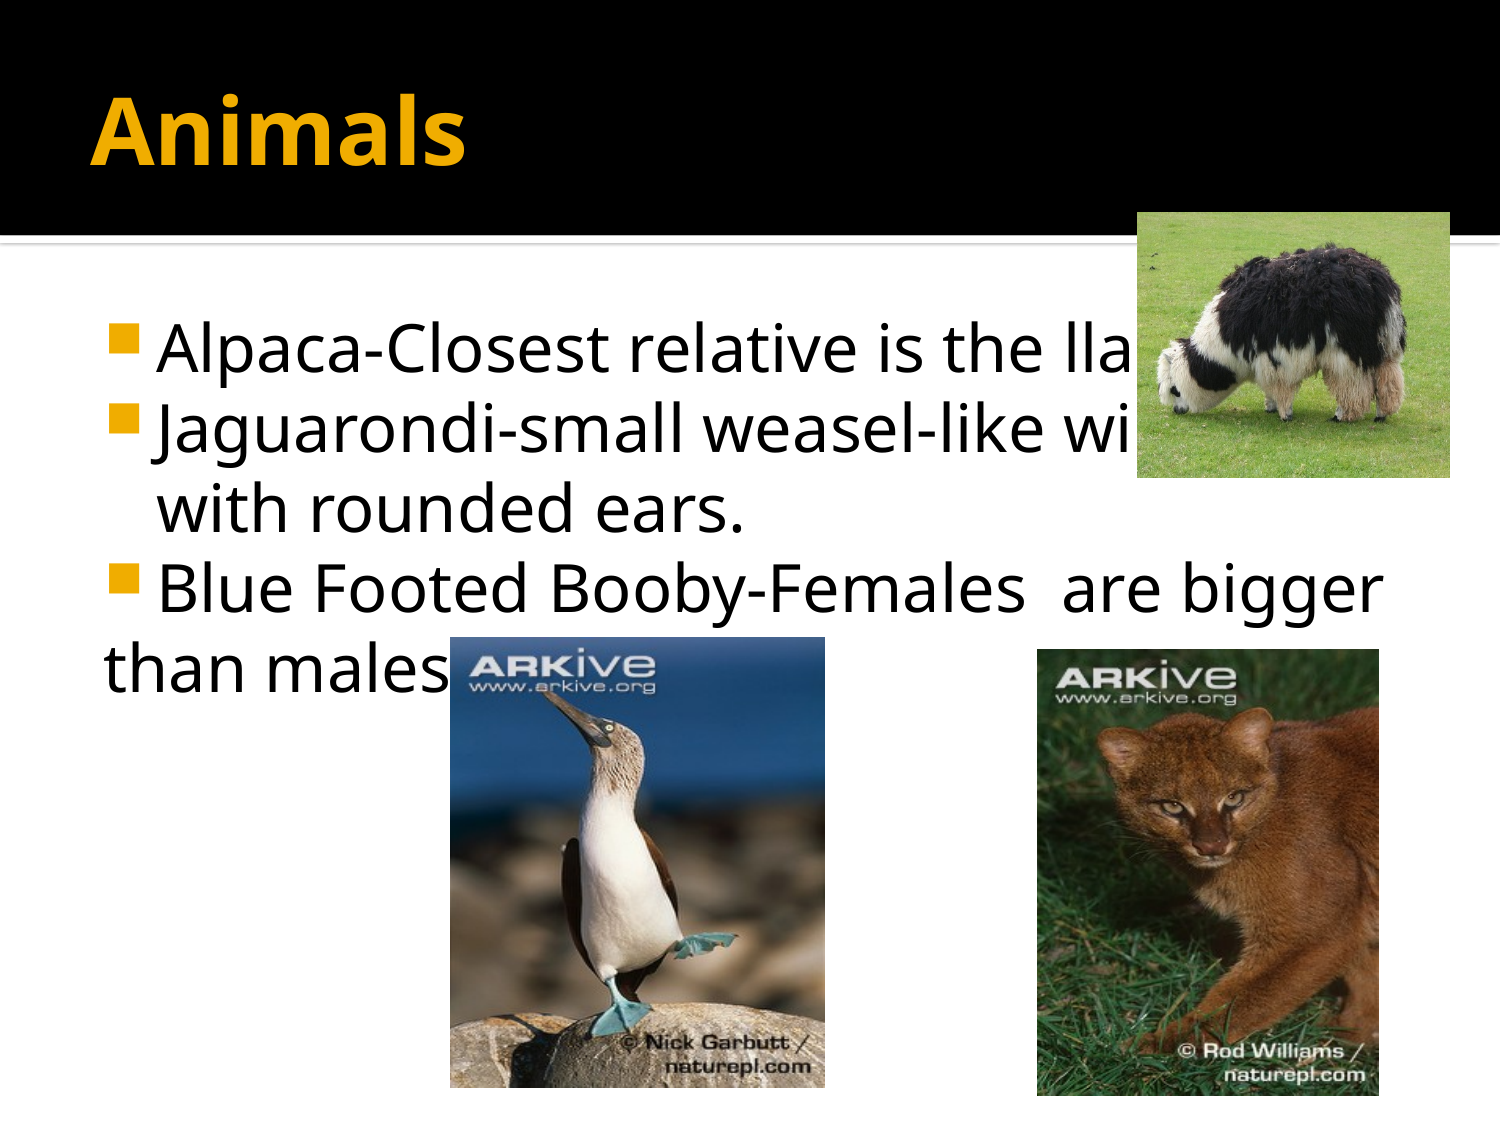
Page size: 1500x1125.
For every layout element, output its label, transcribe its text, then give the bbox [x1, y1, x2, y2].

picture [1137, 212, 1450, 479]
title Animals [75, 25, 1425, 231]
picture [1037, 649, 1379, 1096]
list Alpaca-Closest relative is the llama. Jaguarondi-small weasel-like wildcat with rounded ears. Blue Footed Booby-Females are bigger than males [75, 291, 1425, 1050]
picture [449, 637, 825, 1088]
